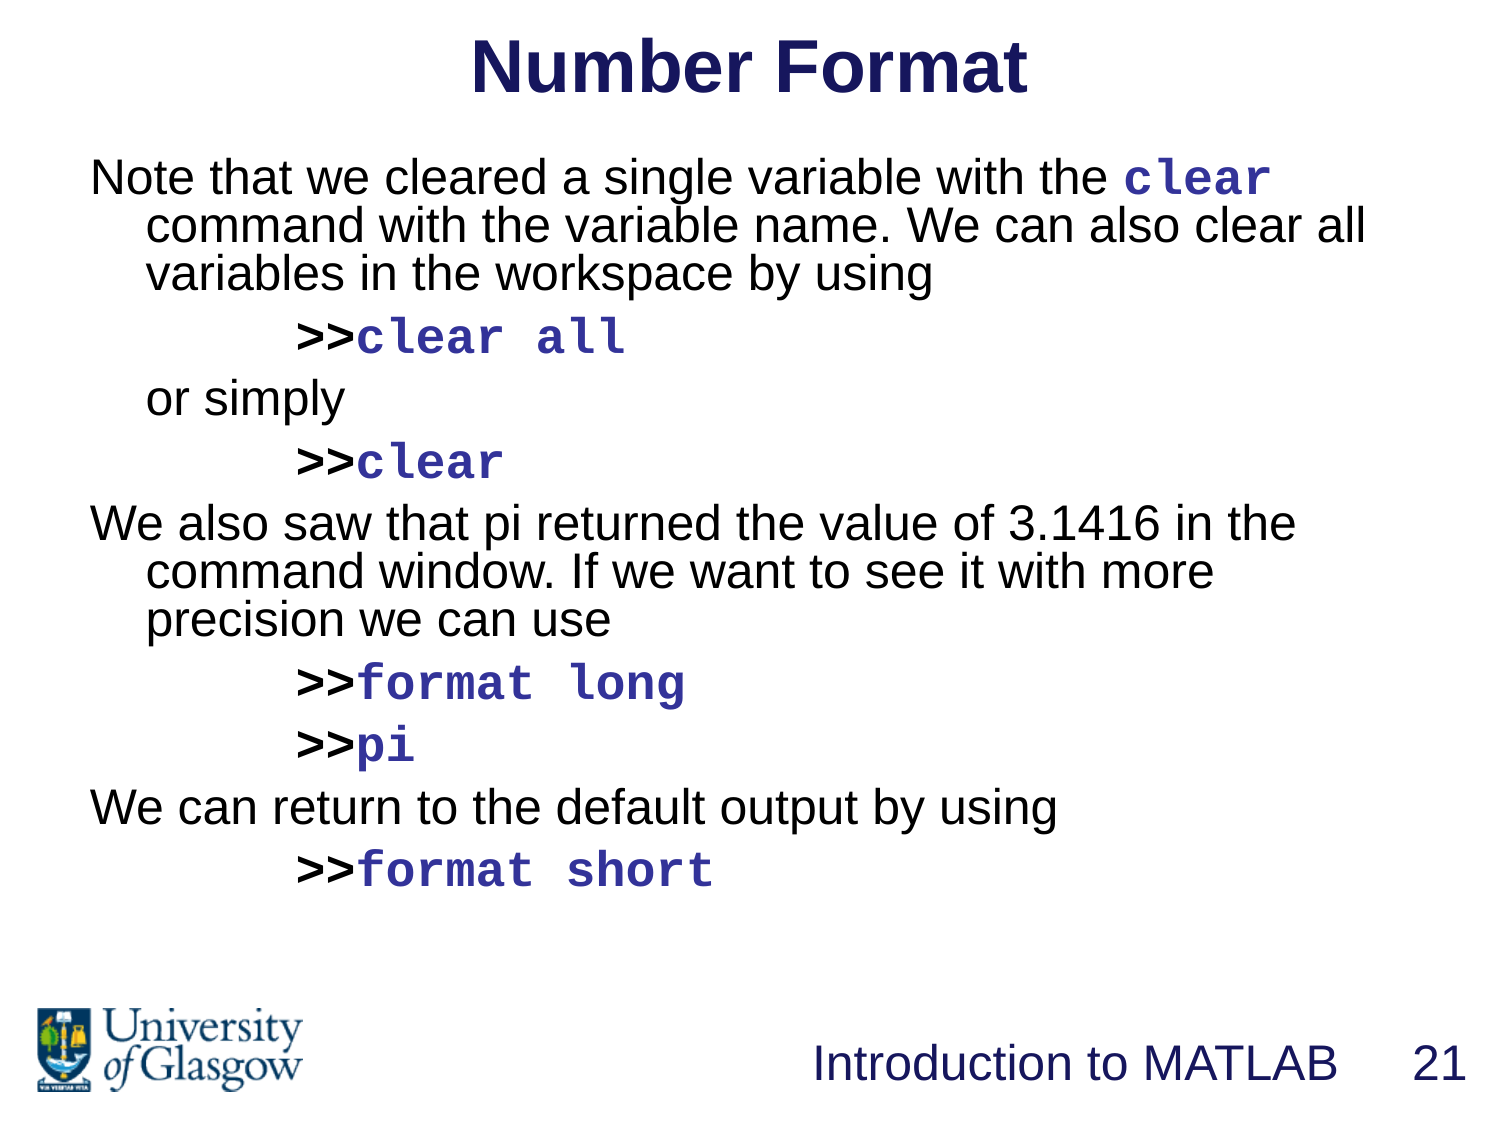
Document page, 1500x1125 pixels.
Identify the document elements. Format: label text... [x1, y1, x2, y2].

text_box Number Format [0, 0, 1500, 126]
picture [37, 1008, 303, 1092]
text_box Note that we cleared a single variable with the clear command with the variable name. We can also clear all variables in the workspace by using >>clear all or simply >>clear We also saw that pi returned the value of 3.1416 in the command window. If we want to see it with more precision we can use >>format long >>pi We can return to the default output by using >>format short [74, 148, 1425, 892]
